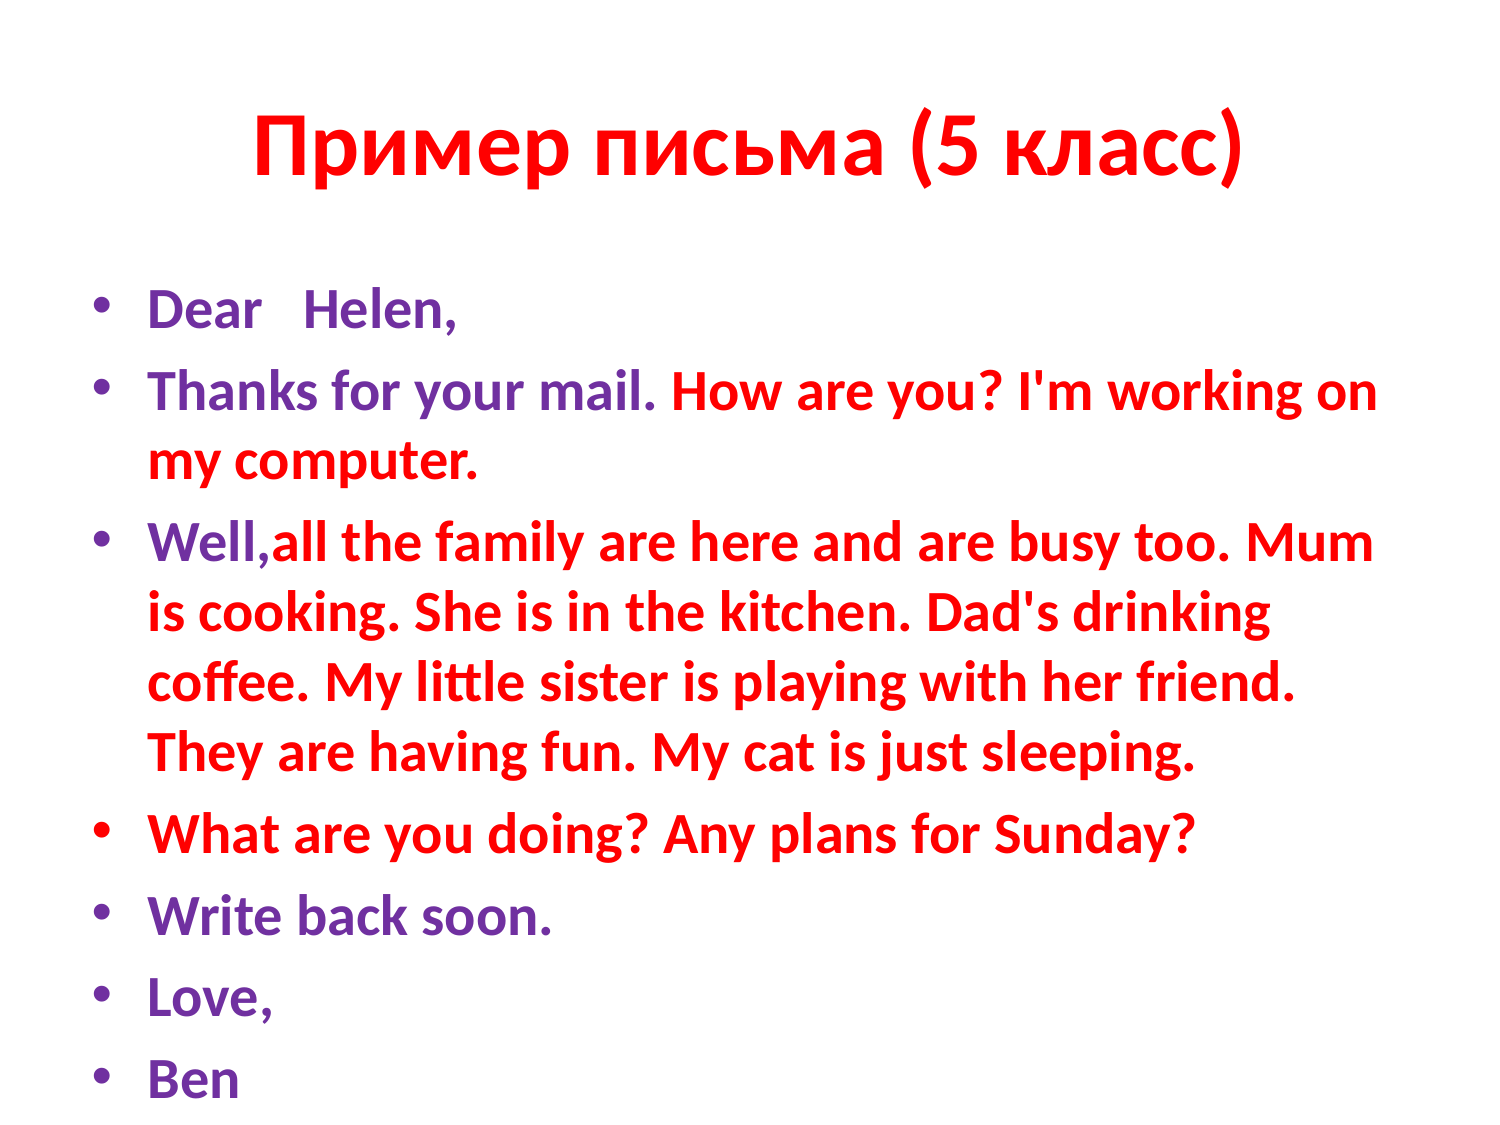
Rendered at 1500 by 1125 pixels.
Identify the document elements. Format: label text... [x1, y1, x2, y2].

title Пример письма (5 класс) [75, 45, 1425, 233]
list Dear Helen, Thanks for your mail. How are you? I'm working on my computer. Well,all the family are here and are busy too. Mum is cooking. She is in the kitchen. Dad's drinking coffee. My little sister is playing with her friend. They are having fun. My cat is just sleeping. What are you doing? Any plans for Sunday? Write back soon. Love, Ben [76, 262, 1425, 1071]
